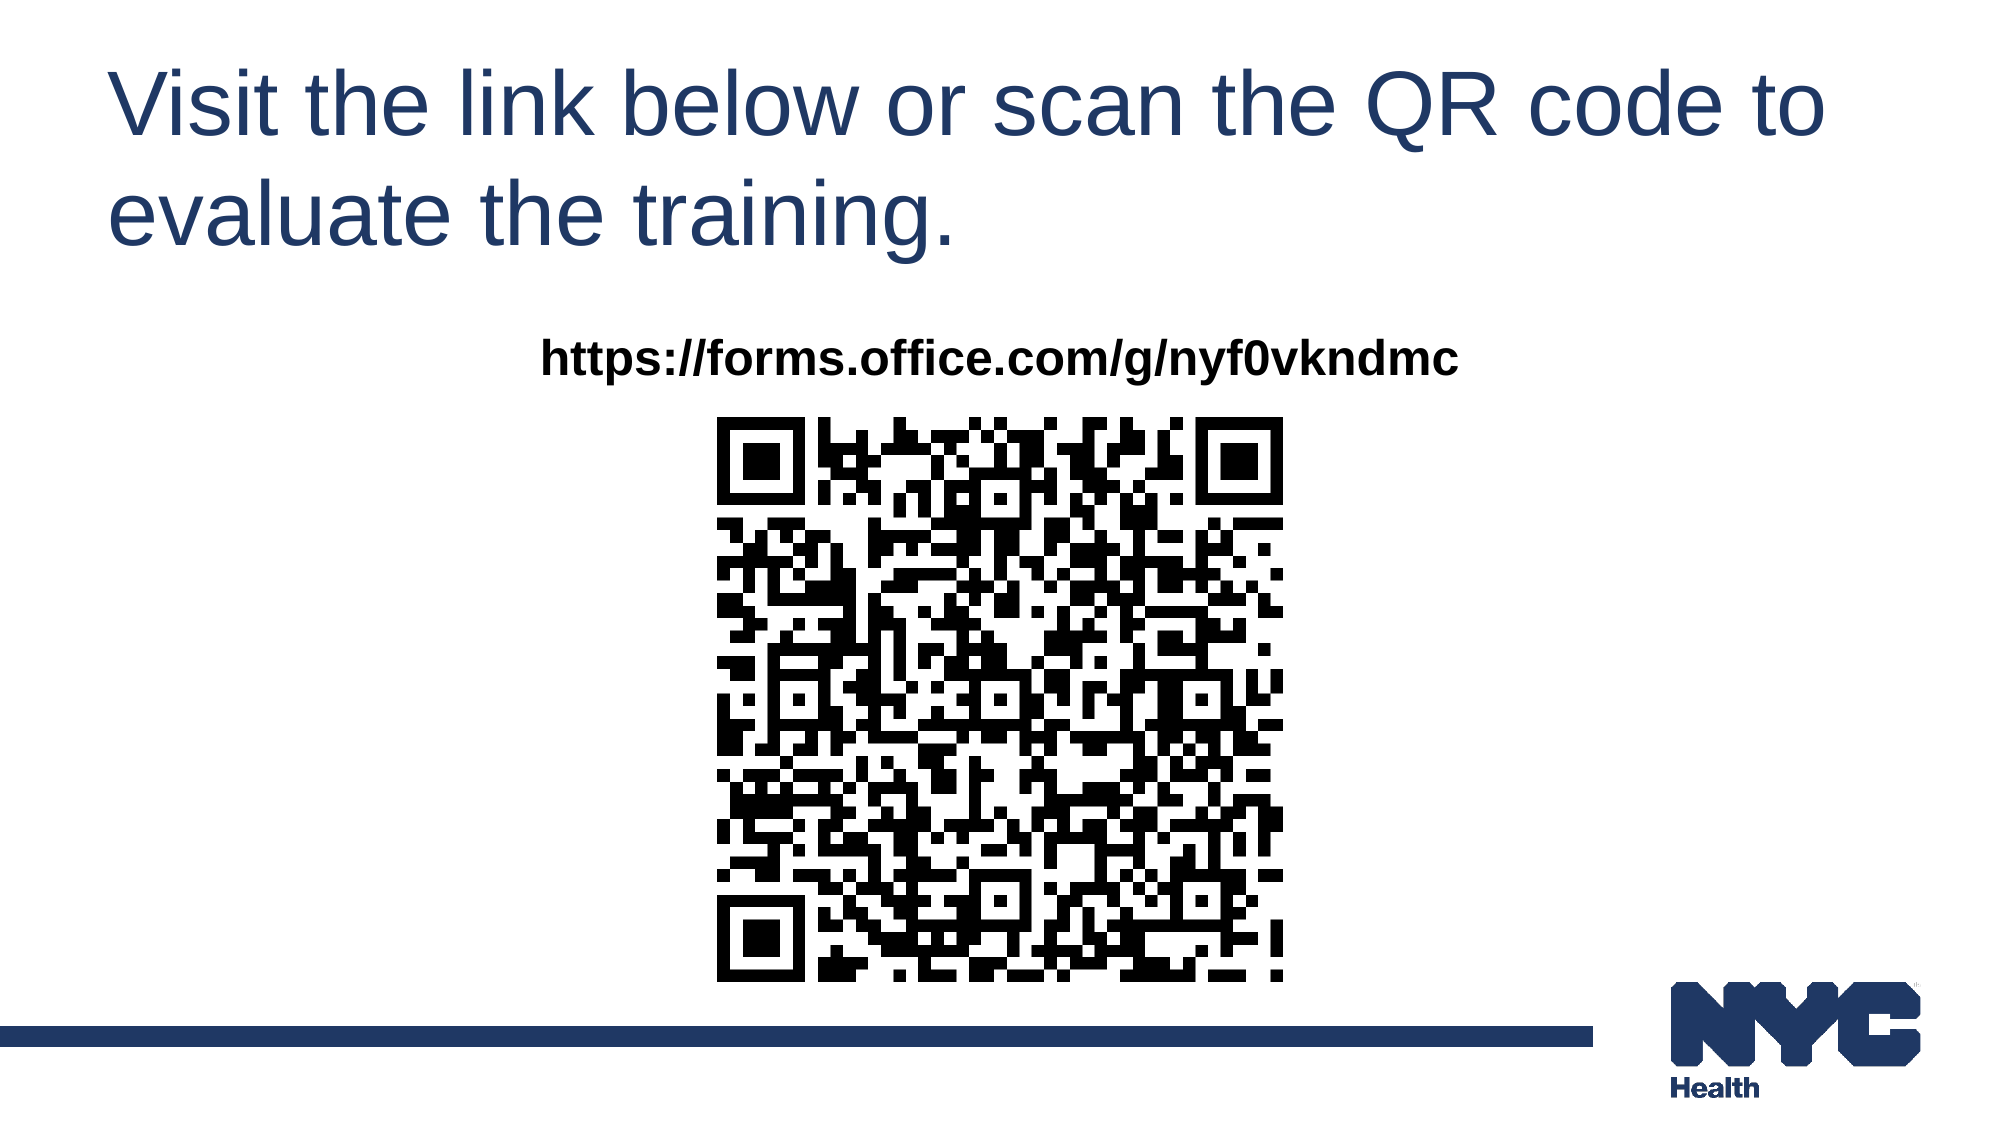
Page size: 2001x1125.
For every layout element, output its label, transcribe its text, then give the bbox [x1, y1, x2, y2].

picture [1671, 982, 1921, 1098]
text_box https://forms.office.com/g/nyf0vkndmc [260, 317, 1740, 393]
picture [717, 416, 1283, 982]
title Visit the link below or scan the QR code to evaluate the training. [99, 45, 1900, 263]
